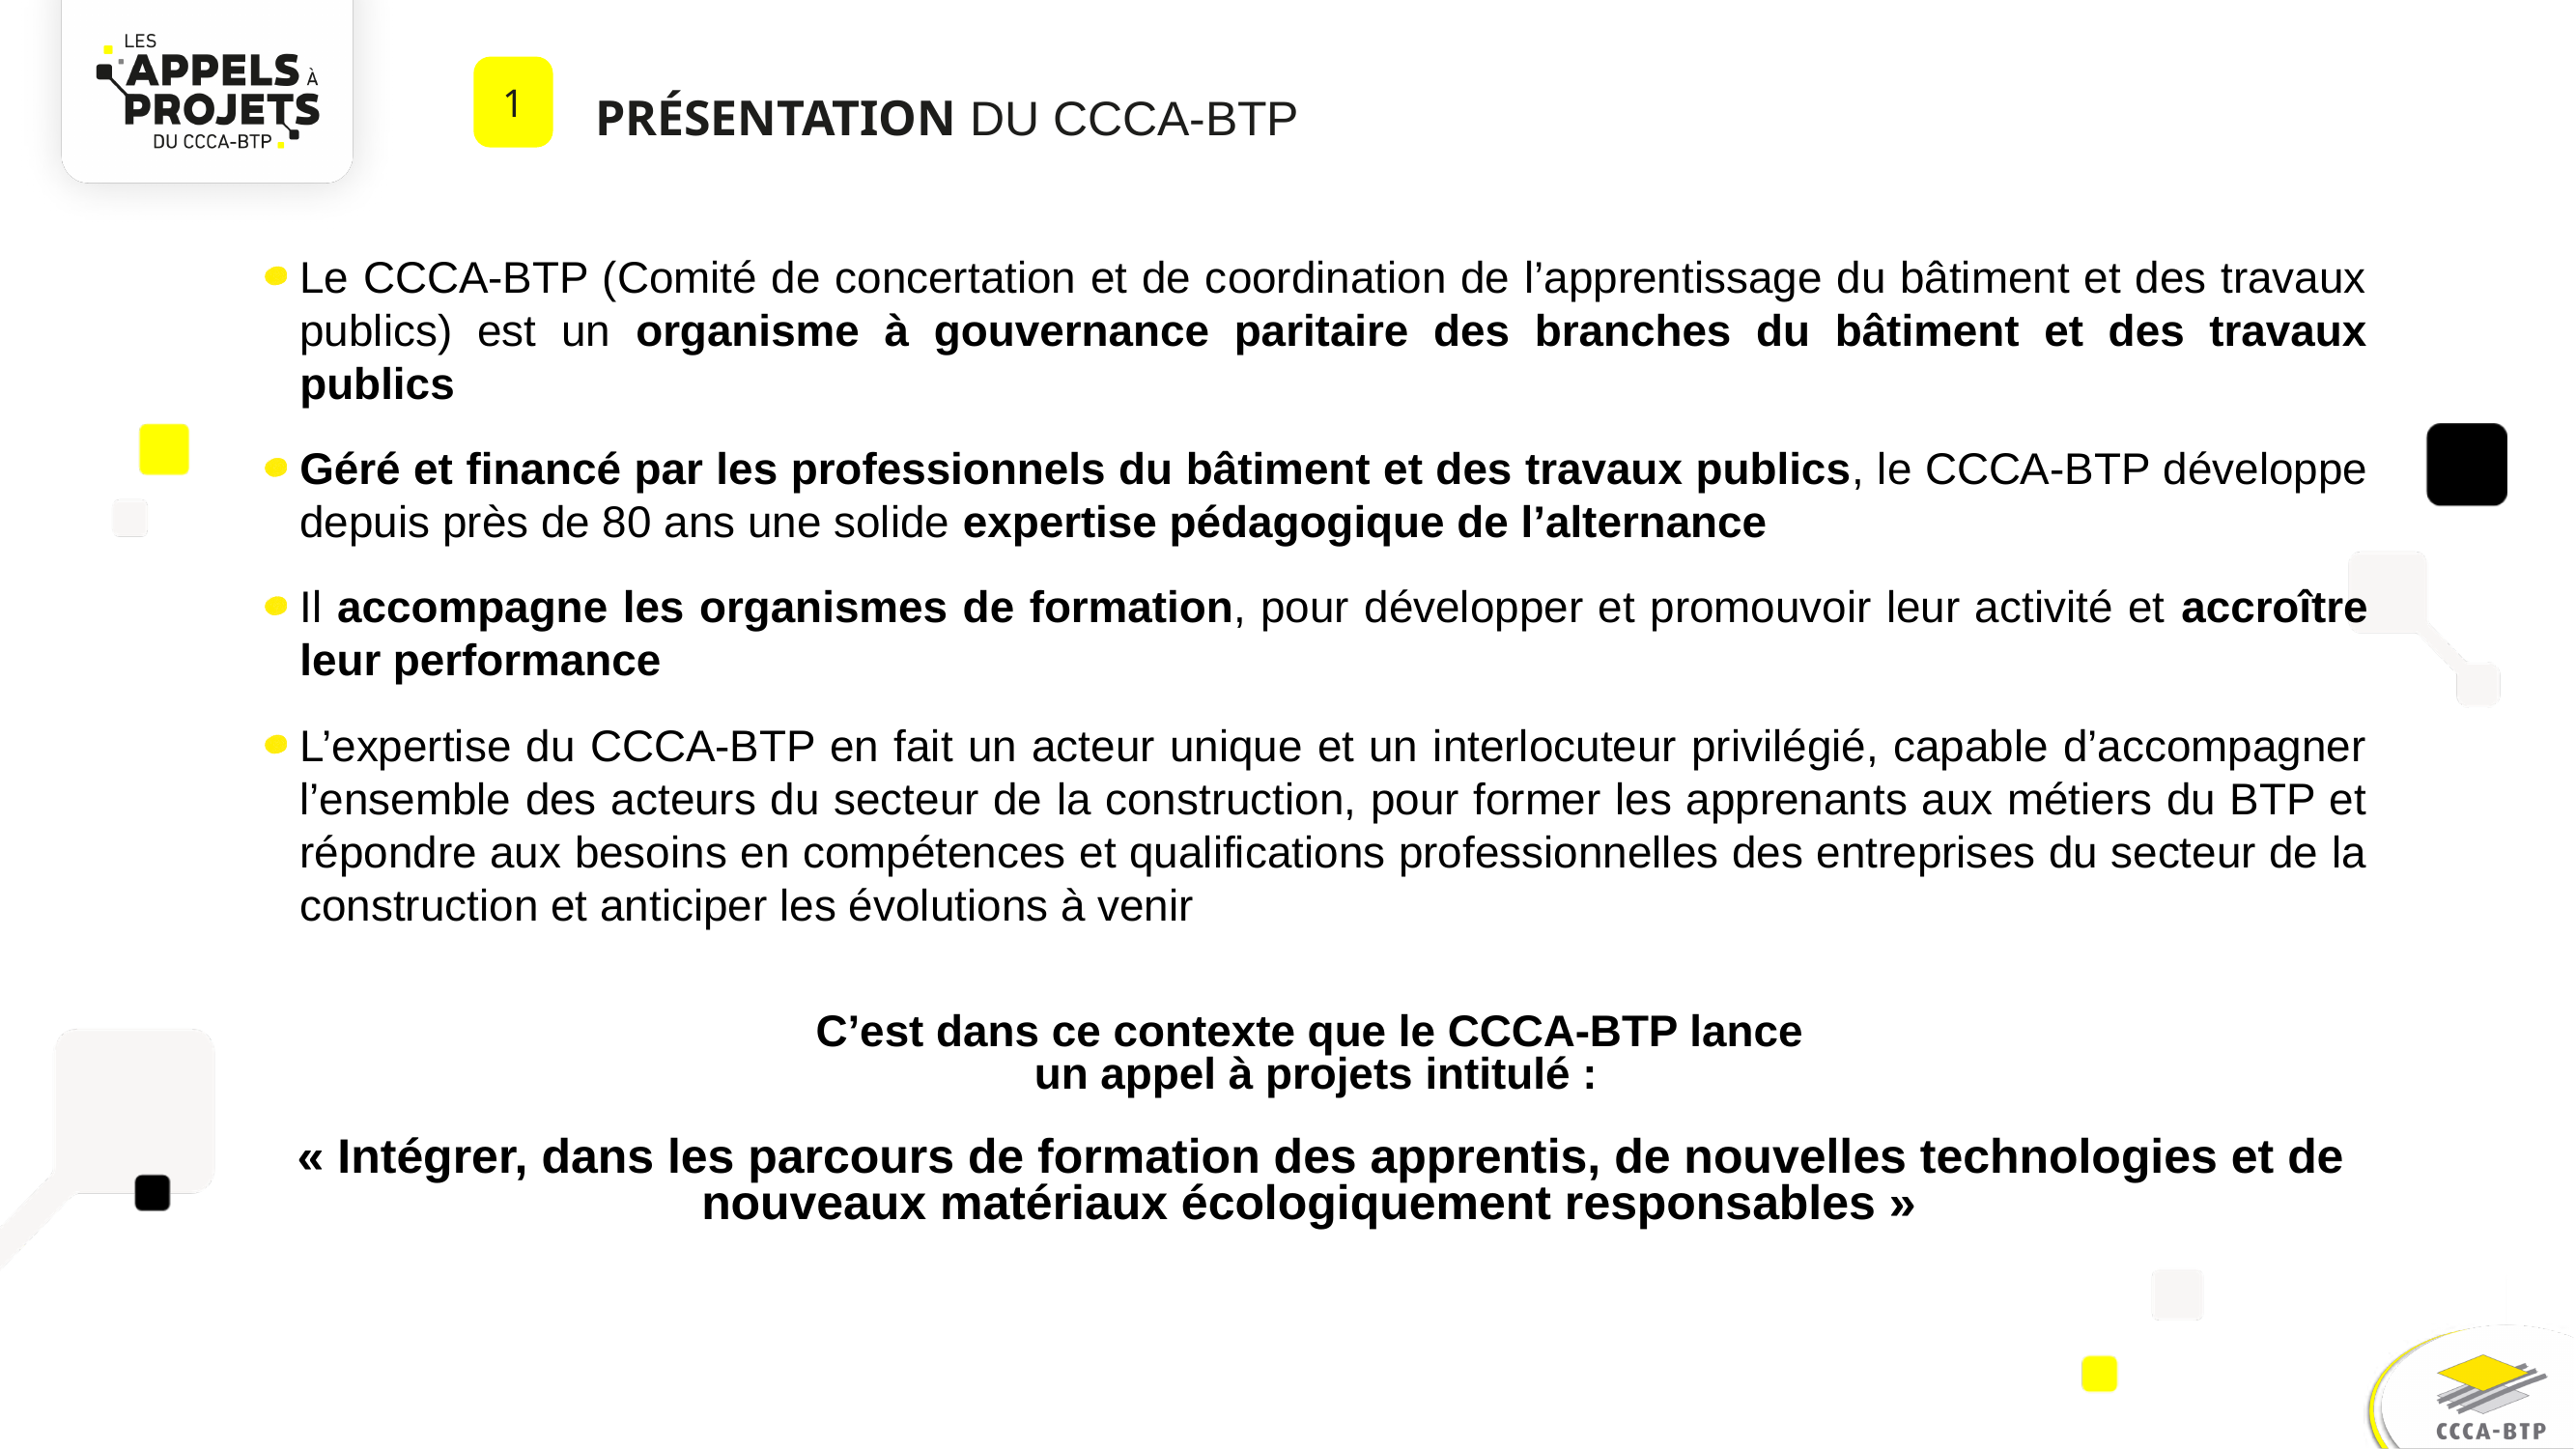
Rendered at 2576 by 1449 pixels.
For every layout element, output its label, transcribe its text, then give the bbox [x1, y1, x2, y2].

picture [0, 423, 2574, 1449]
text_box PRÉSENTATION DU CCCA-BTP [568, 56, 2543, 148]
picture [0, 0, 416, 246]
text_box 1 [472, 55, 554, 149]
text_box Le CCCA-BTP (Comité de concertation et de coordination de l’apprentissage du bâtiment et des travaux publics) est un organisme à gouvernance paritaire des branches du bâtiment et des travaux publics Géré et financé par les professionnels du bâtiment et des travaux publics, le CCCA-BTP développe depuis près de 80 ans une solide expertise pédagogique de l’alternance Il accompagne les organismes de formation, pour développer et promouvoir leur activité et accroître leur performance L’expertise du CCCA-BTP en fait un acteur unique et un interlocuteur privilégié, capable d’accompagner l’ensemble des acteurs du secteur de la construction, pour former les apprenants aux métiers du BTP et répondre aux besoins en compétences et qualifications professionnelles des entreprises du secteur de la construction et anticiper les évolutions à venir C’est dans ce contexte que le CCCA-BTP lance un appel à projets intitulé : « Intégrer, dans les parcours de formation des apprentis, de nouvelles technologies et de nouveaux matériaux écologiquement responsables » [249, 241, 2383, 1236]
